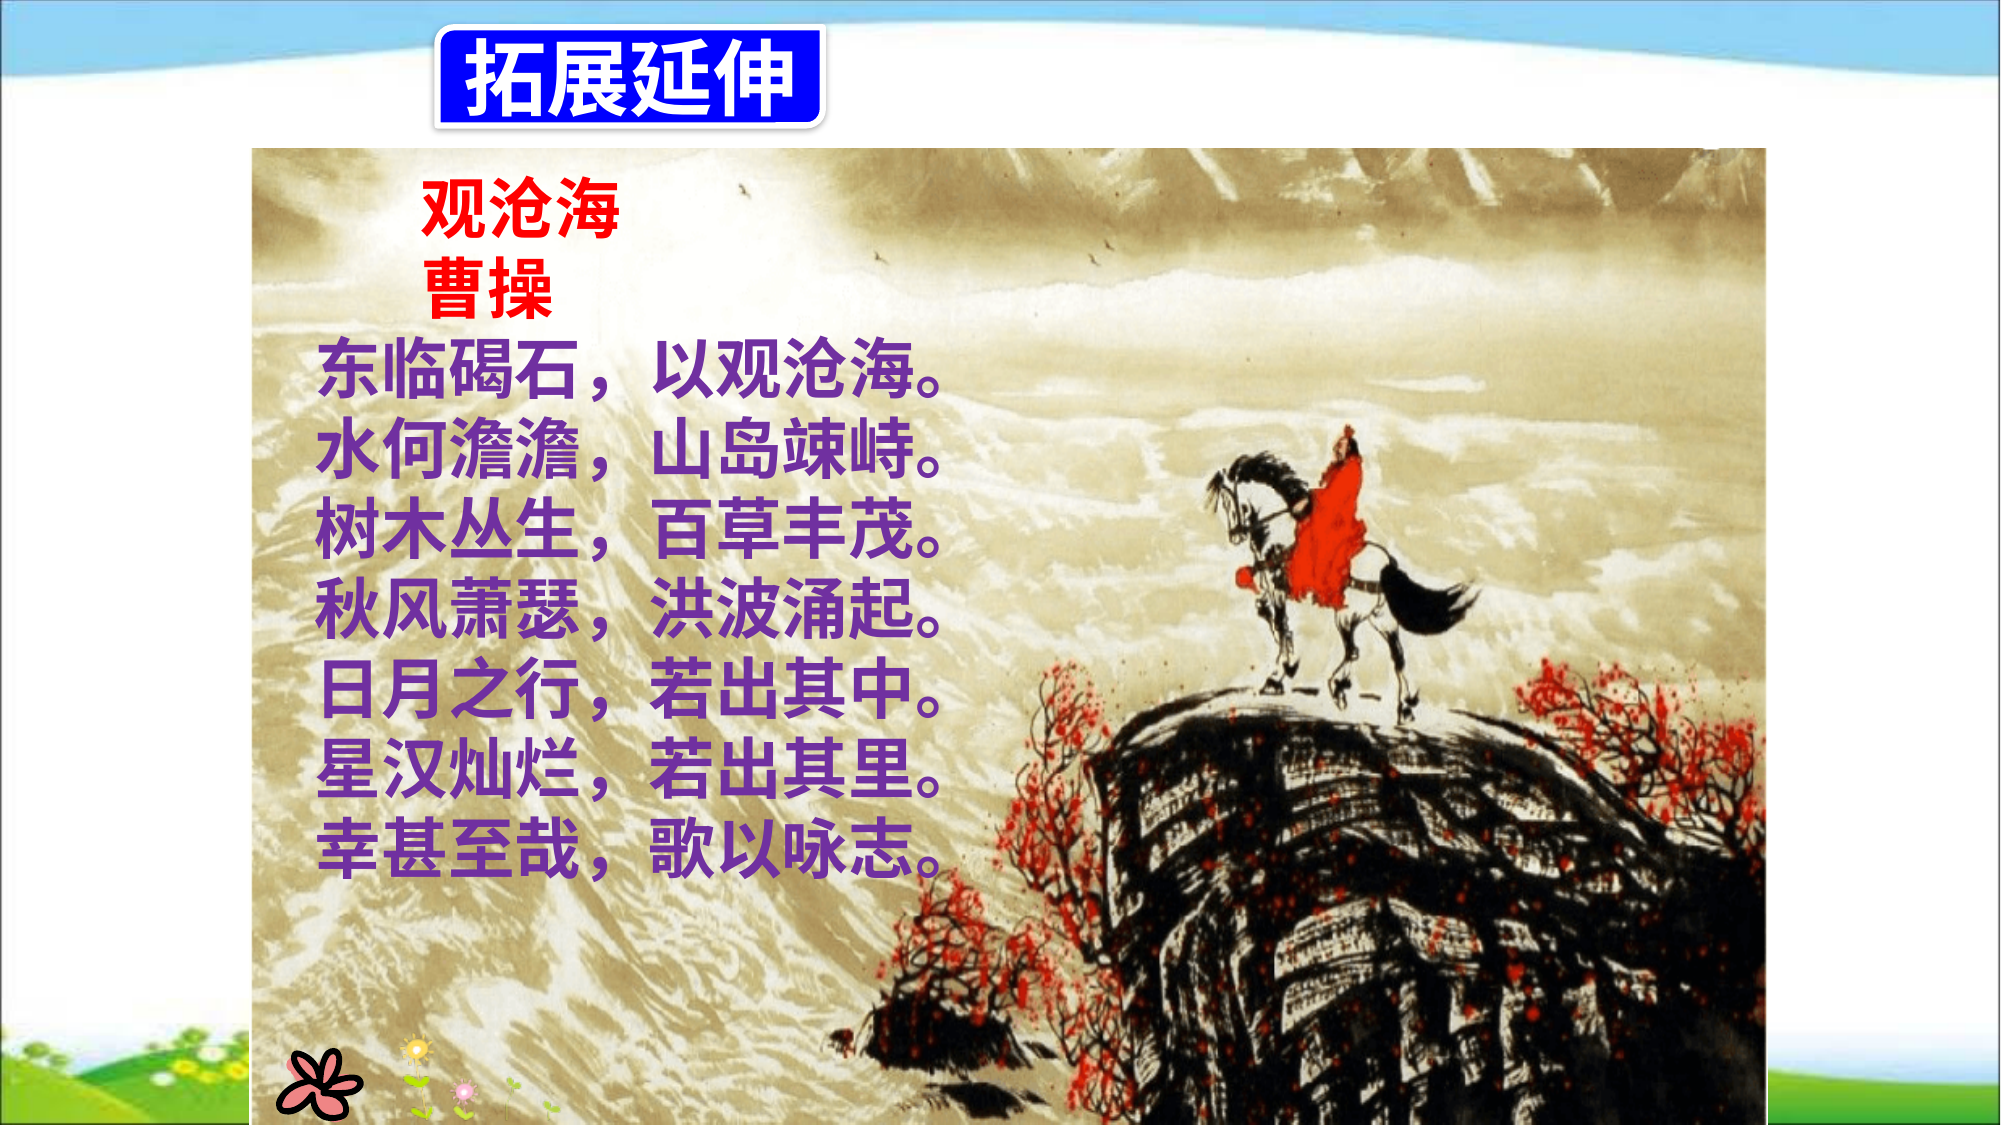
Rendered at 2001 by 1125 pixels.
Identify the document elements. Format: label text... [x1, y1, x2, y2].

picture [0, 0, 2001, 1125]
text_box 拓展延伸 [434, 24, 826, 129]
